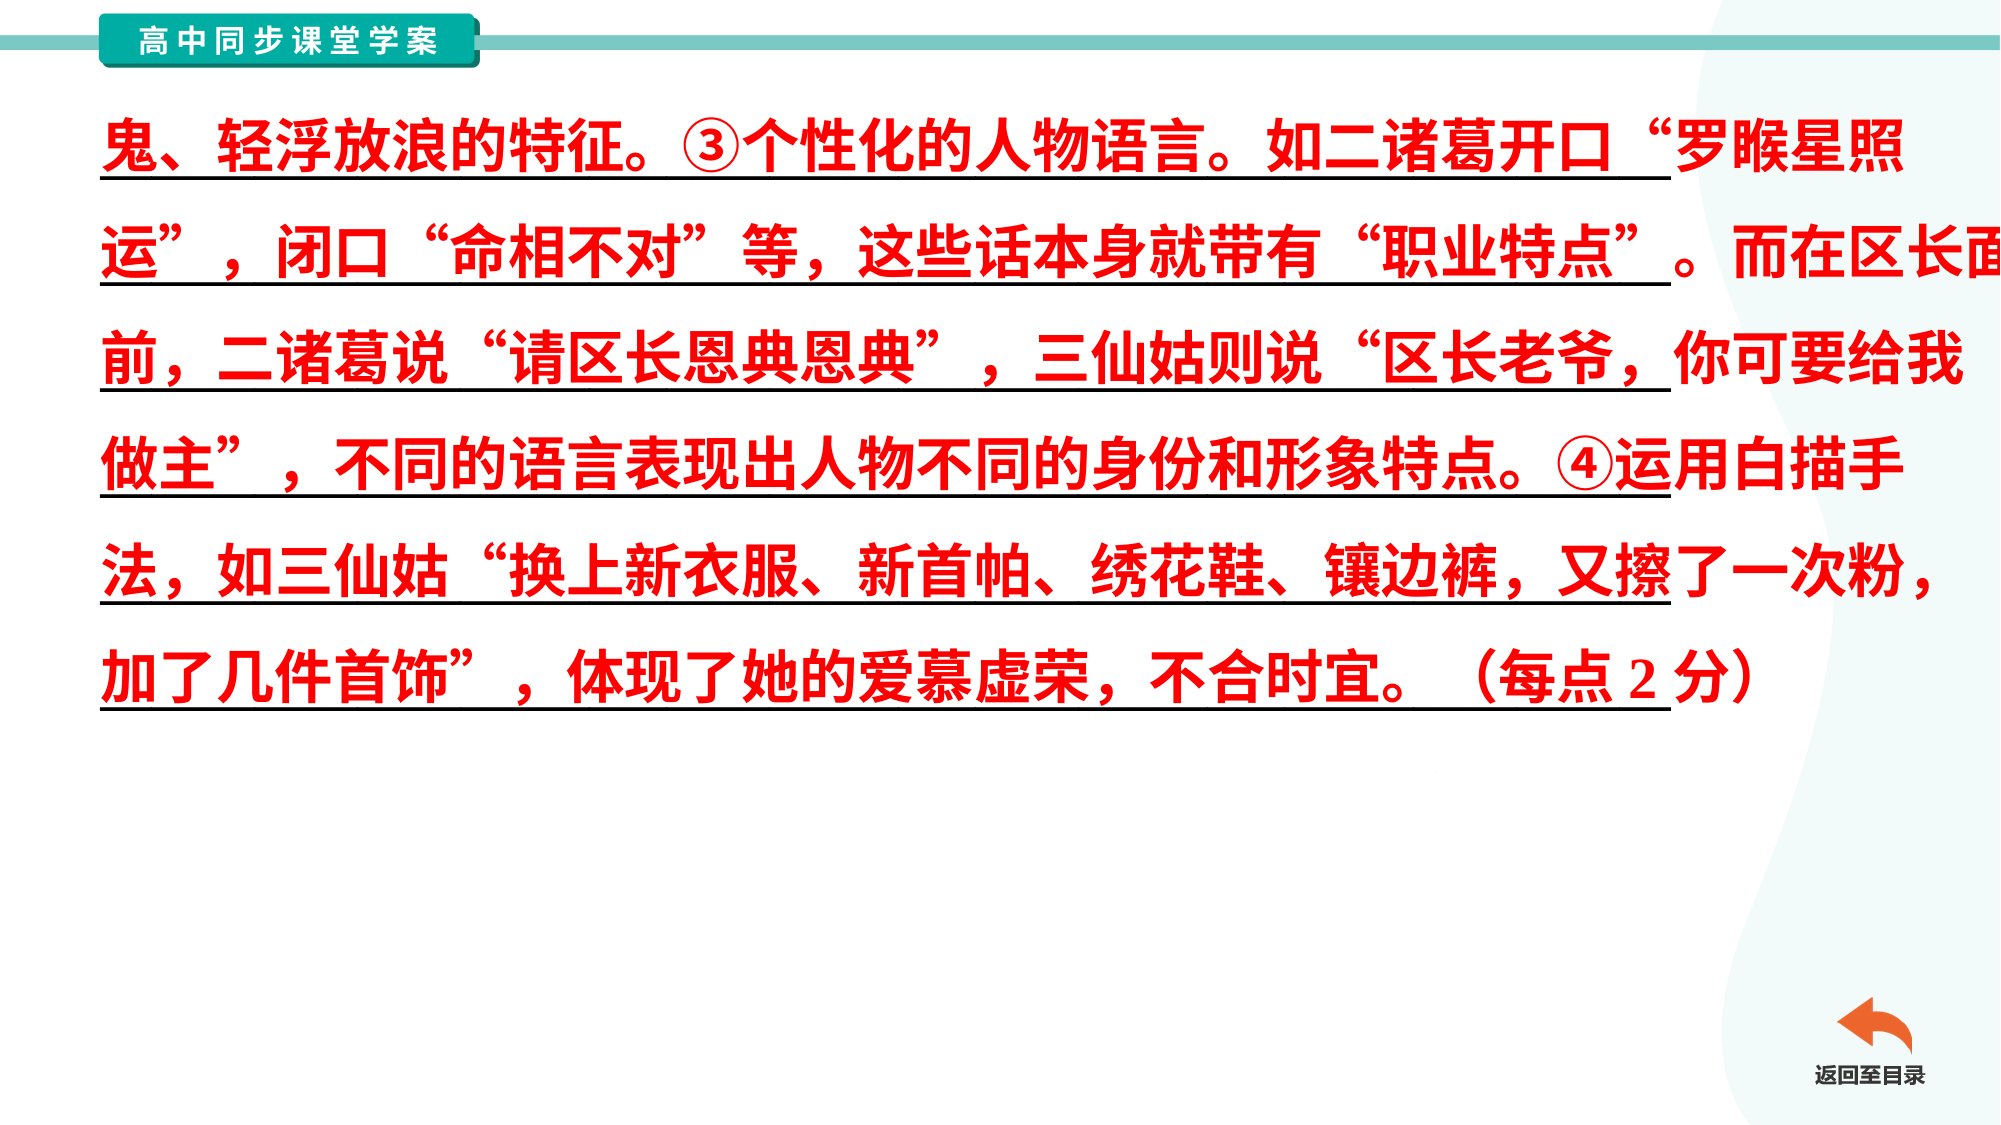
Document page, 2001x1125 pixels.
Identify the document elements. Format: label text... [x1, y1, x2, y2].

picture [0, 0, 2000, 1125]
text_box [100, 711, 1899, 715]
text_box 鬼、轻浮放浪的特征。③个性化的人物语言。如二诸葛开口“罗睺星照 运”，闭口“命相不对”等，这些话本身就带有“职业特点”。而在区长面 前，二诸葛说“请区长恩典恩典”，三仙姑则说“区长老爷，你可要给我 做主”，不同的语言表现出人物不同的身份和形象特点。④运用白描手 法，如三仙姑“换上新衣服、新首帕、绣花鞋、镶边裤，又擦了一次粉， 加了几件首饰”，体现了她的爱慕虚荣，不合时宜。（每点2分） [100, 72, 1899, 711]
